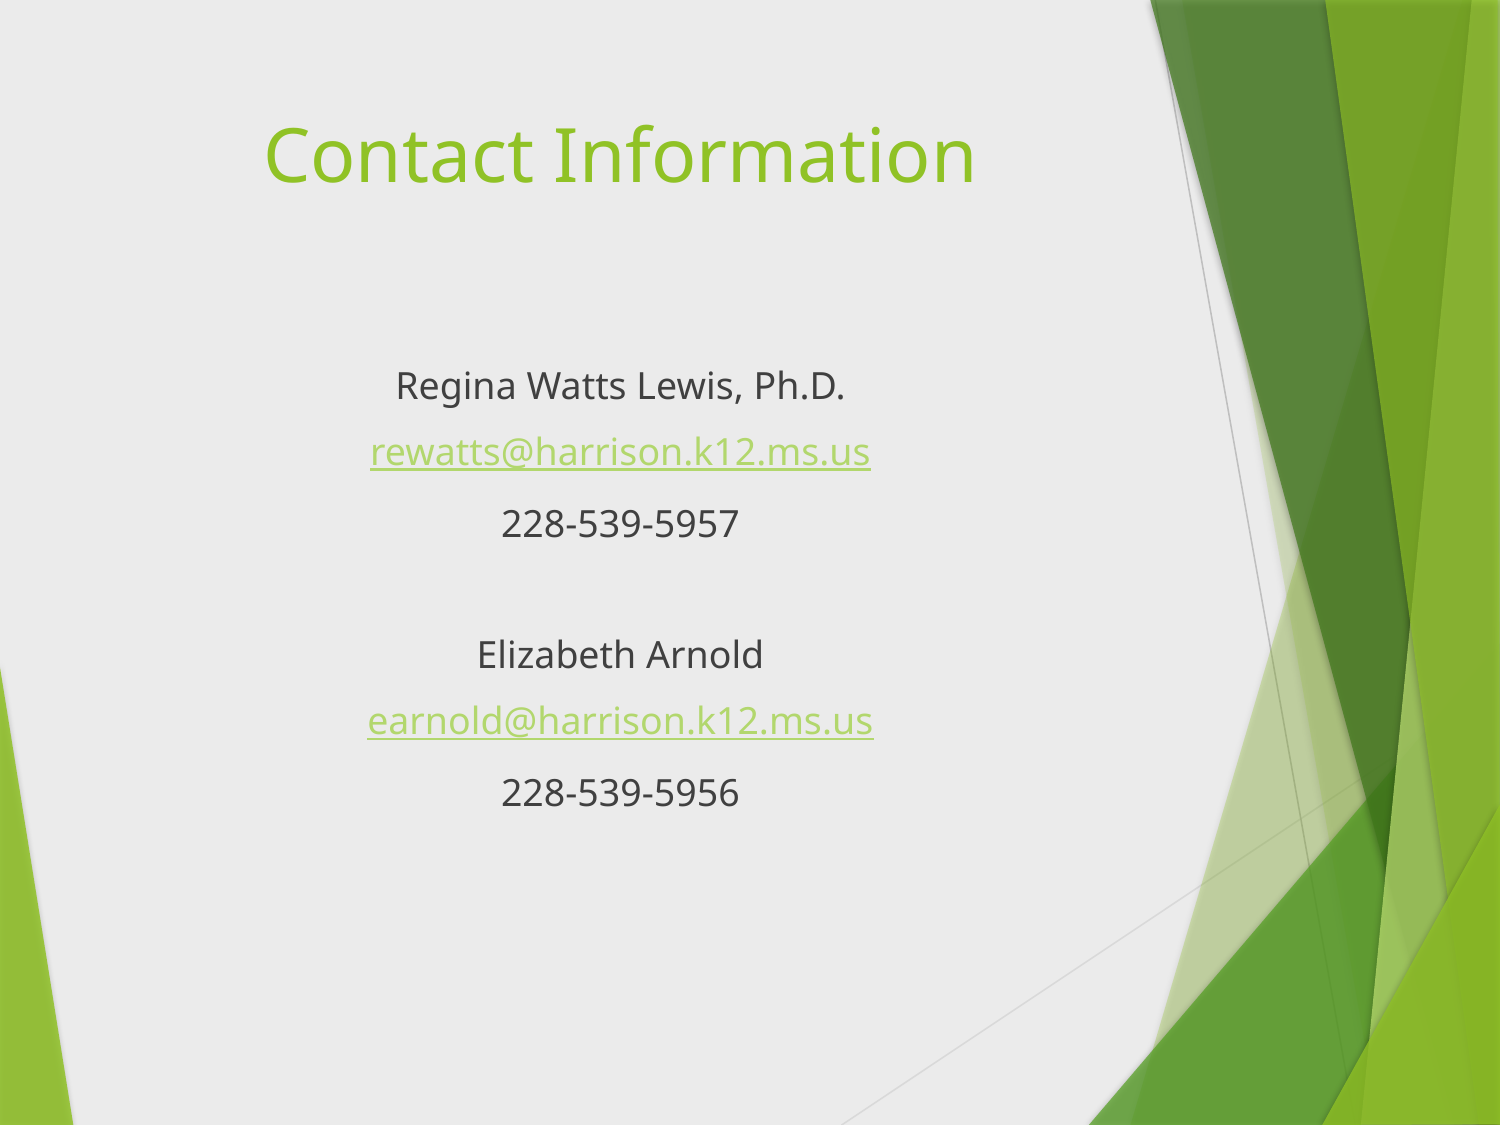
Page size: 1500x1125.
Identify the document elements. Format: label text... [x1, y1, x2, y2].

title Contact Information [99, 99, 1142, 317]
list Regina Watts Lewis, Ph.D. rewatts@harrison.k12.ms.us 228-539-5957 Elizabeth Arnold earnold@harrison.k12.ms.us 228-539-5956 [99, 354, 1142, 992]
